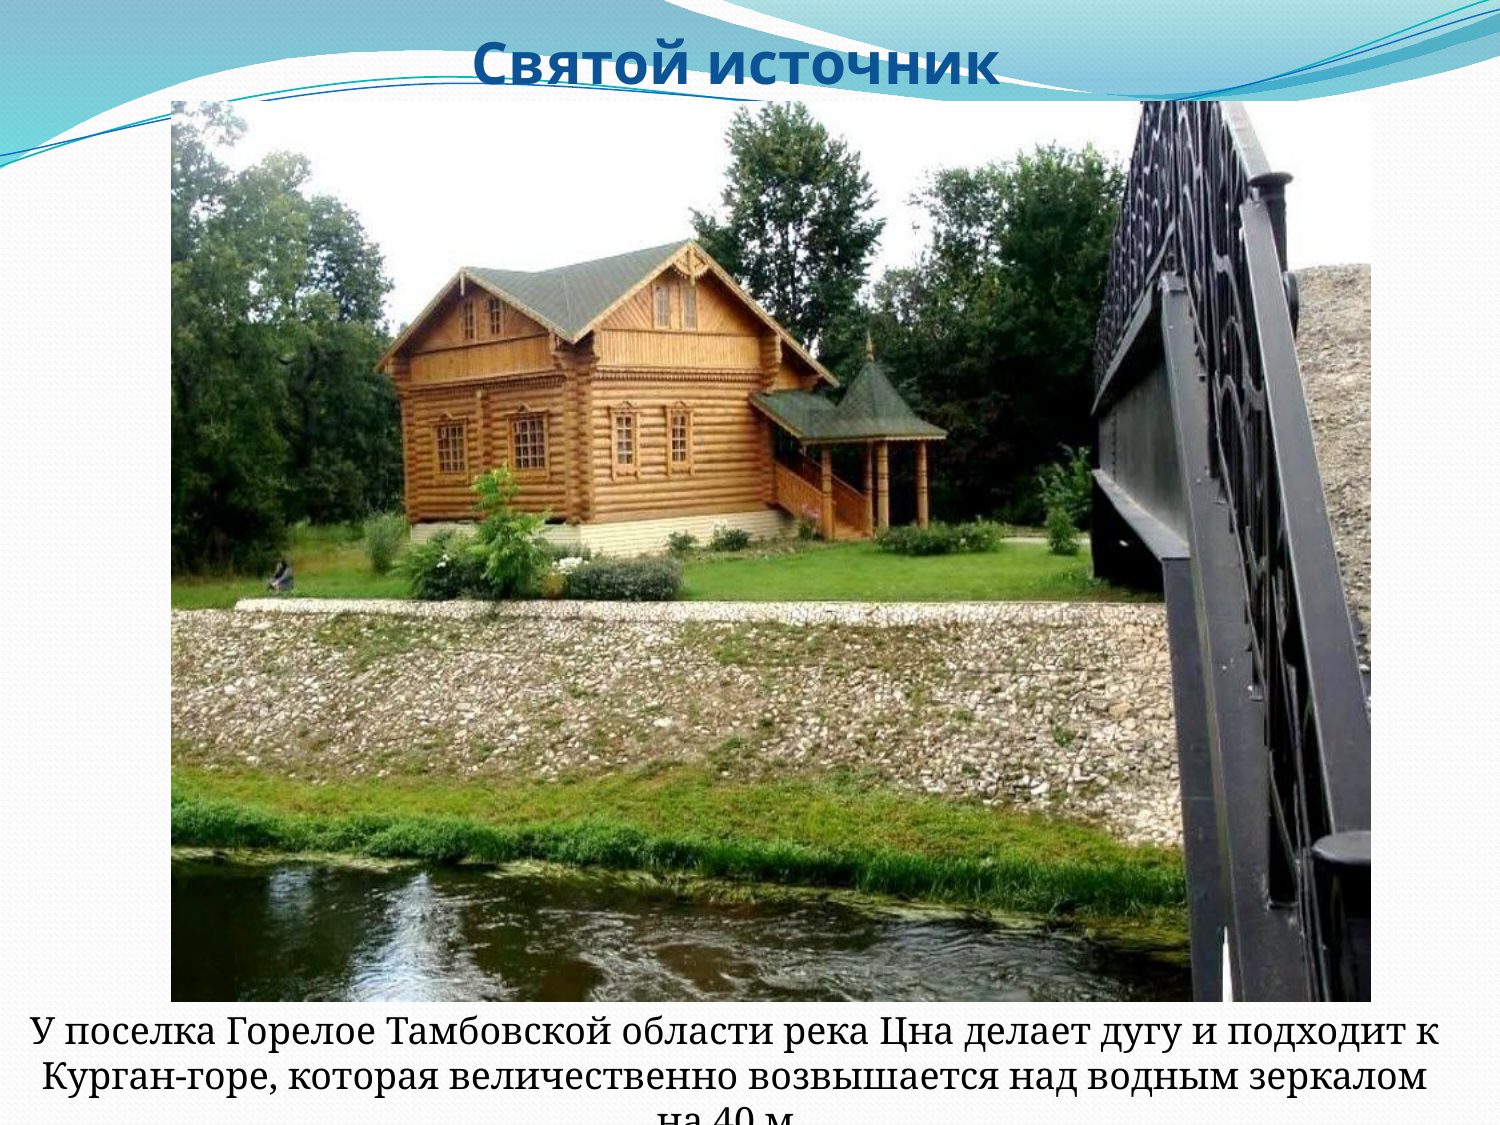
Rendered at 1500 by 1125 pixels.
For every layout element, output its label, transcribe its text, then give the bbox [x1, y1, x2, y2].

text_box У поселка Горелое Тамбовской области река Цна делает дугу и подходит к Курган-горе, которая величественно возвышается над водным зеркалом на 40 м. [0, 999, 1471, 1125]
text_box Святой источник [456, 18, 1016, 100]
picture [170, 101, 1371, 1002]
